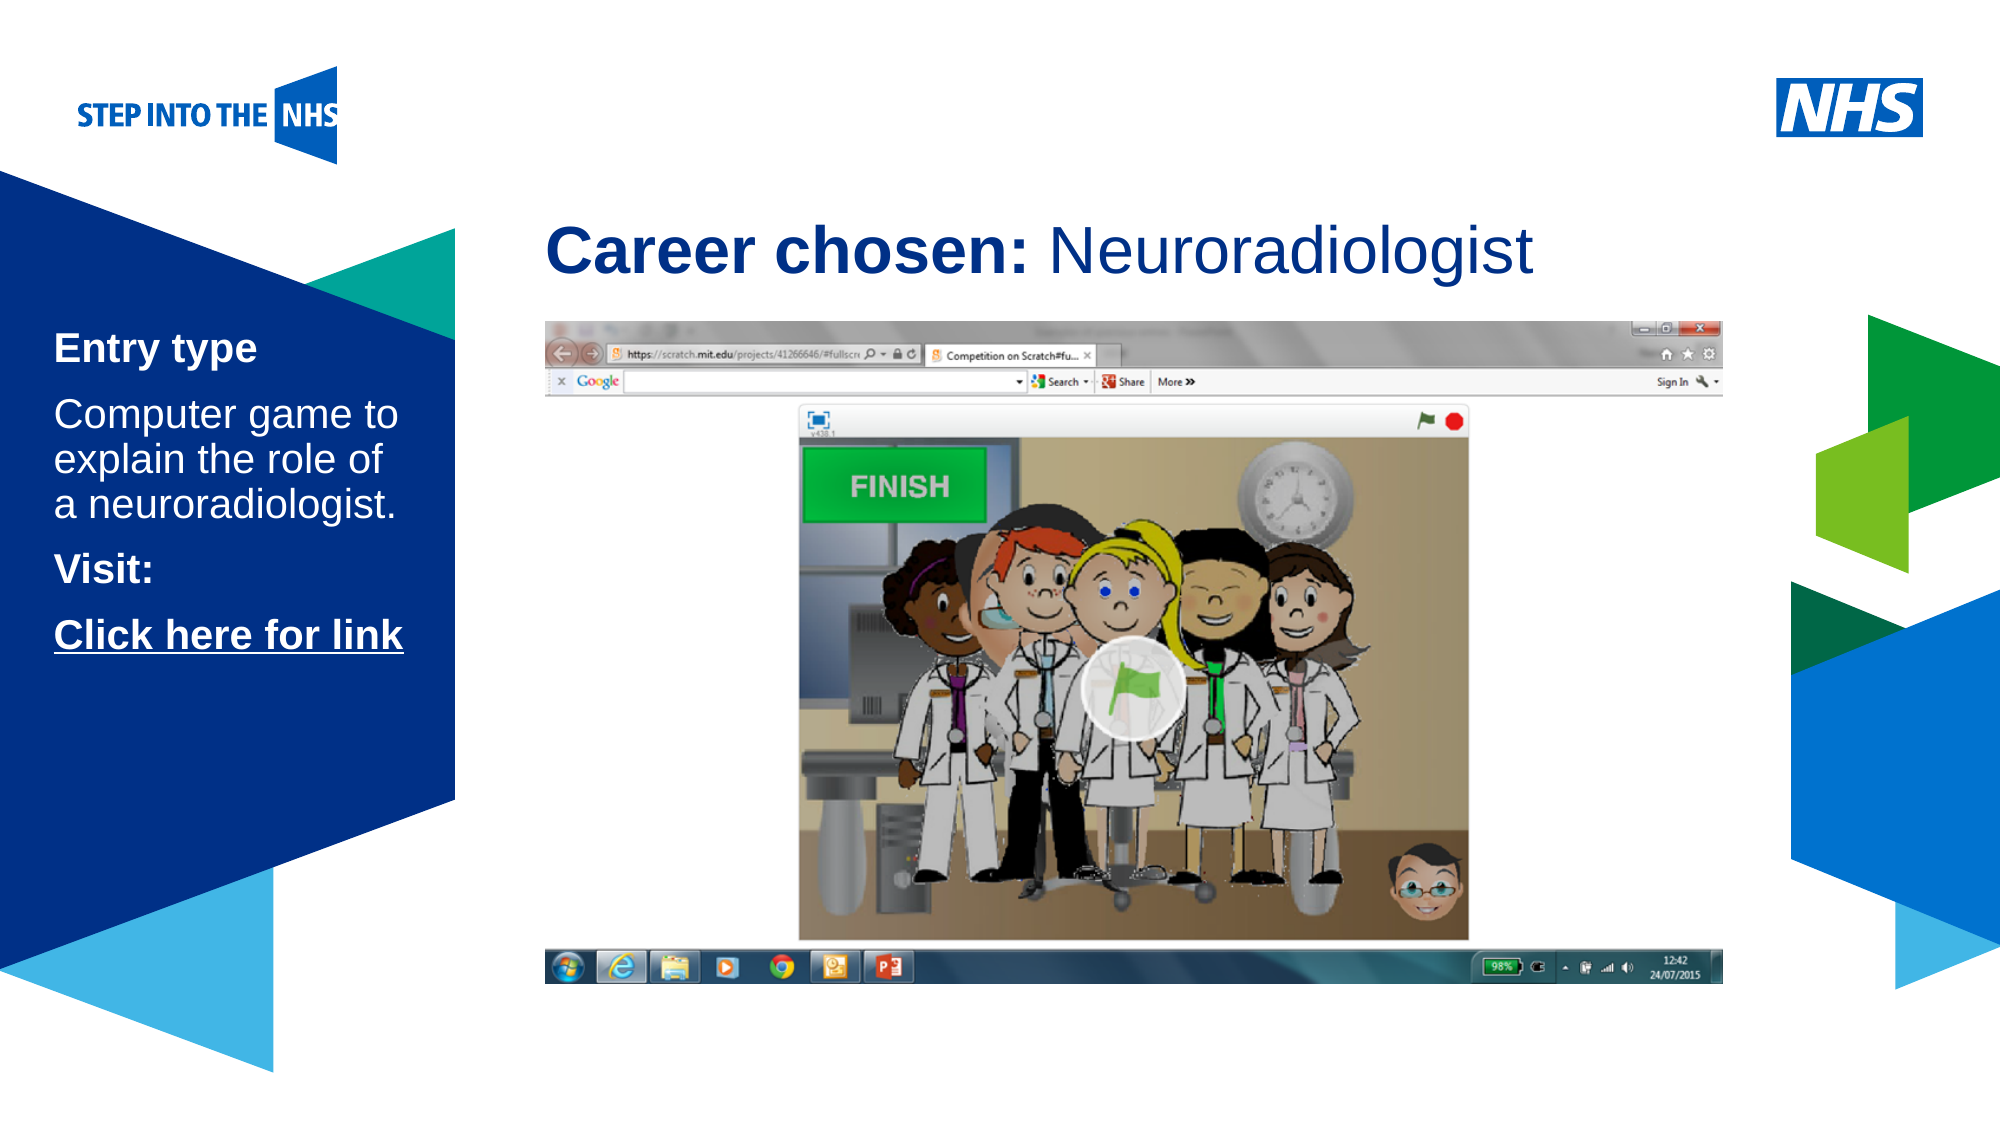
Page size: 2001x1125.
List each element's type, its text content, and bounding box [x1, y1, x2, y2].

title Career chosen: Neuroradiologist [545, 216, 1767, 306]
text_box Entry type Computer game to explain the role of a neuroradiologist. Visit: Click here for link [53, 326, 415, 792]
picture [545, 321, 1723, 984]
